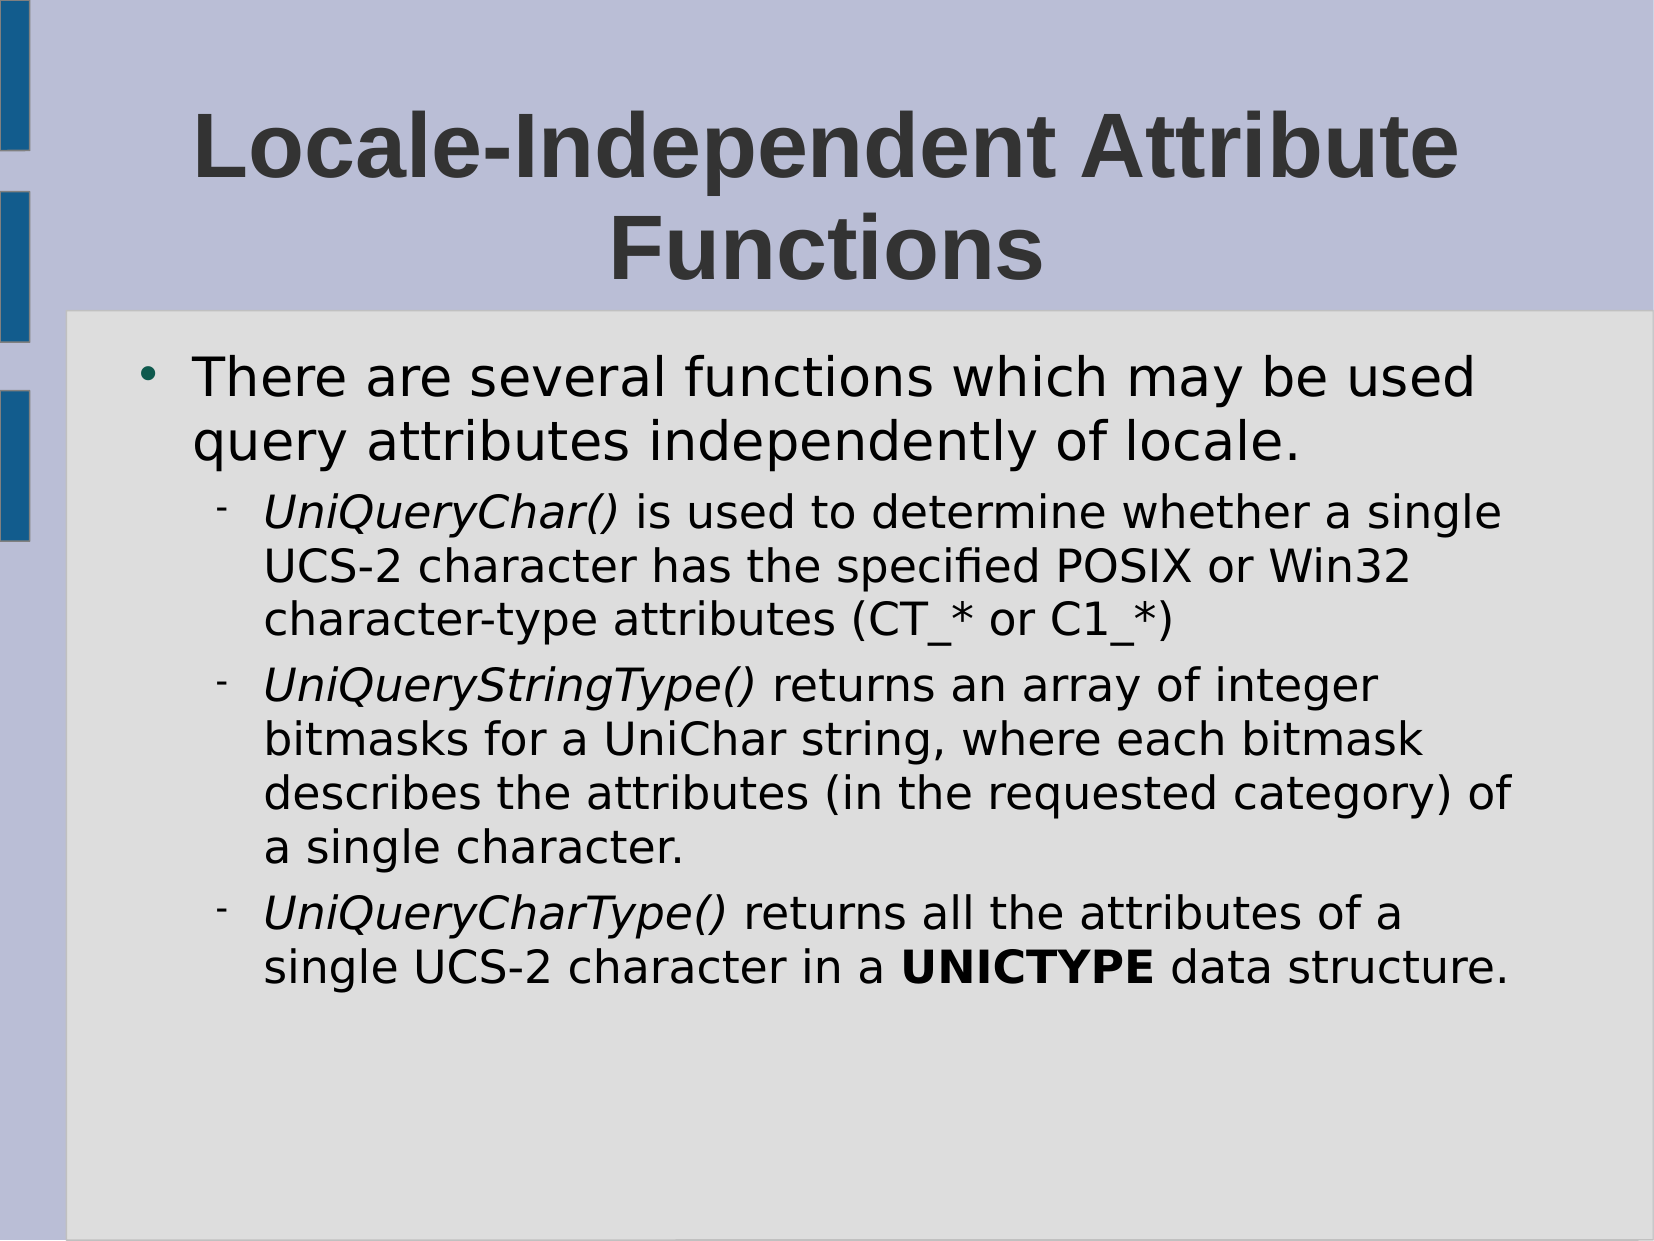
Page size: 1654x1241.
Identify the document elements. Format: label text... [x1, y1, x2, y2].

list There are several functions which may be used query attributes independently of locale. UniQueryChar() is used to determine whether a single UCS-2 character has the specified POSIX or Win32 character-type attributes (CT_* or C1_*) UniQueryStringType() returns an array of integer bitmasks for a UniChar string, where each bitmask describes the attributes (in the requested category) of a single character. UniQueryCharType() returns all the attributes of a single UCS-2 character in a UNICTYPE data structure. [121, 344, 1534, 1126]
title Locale-Independent Attribute Functions [121, 91, 1534, 299]
